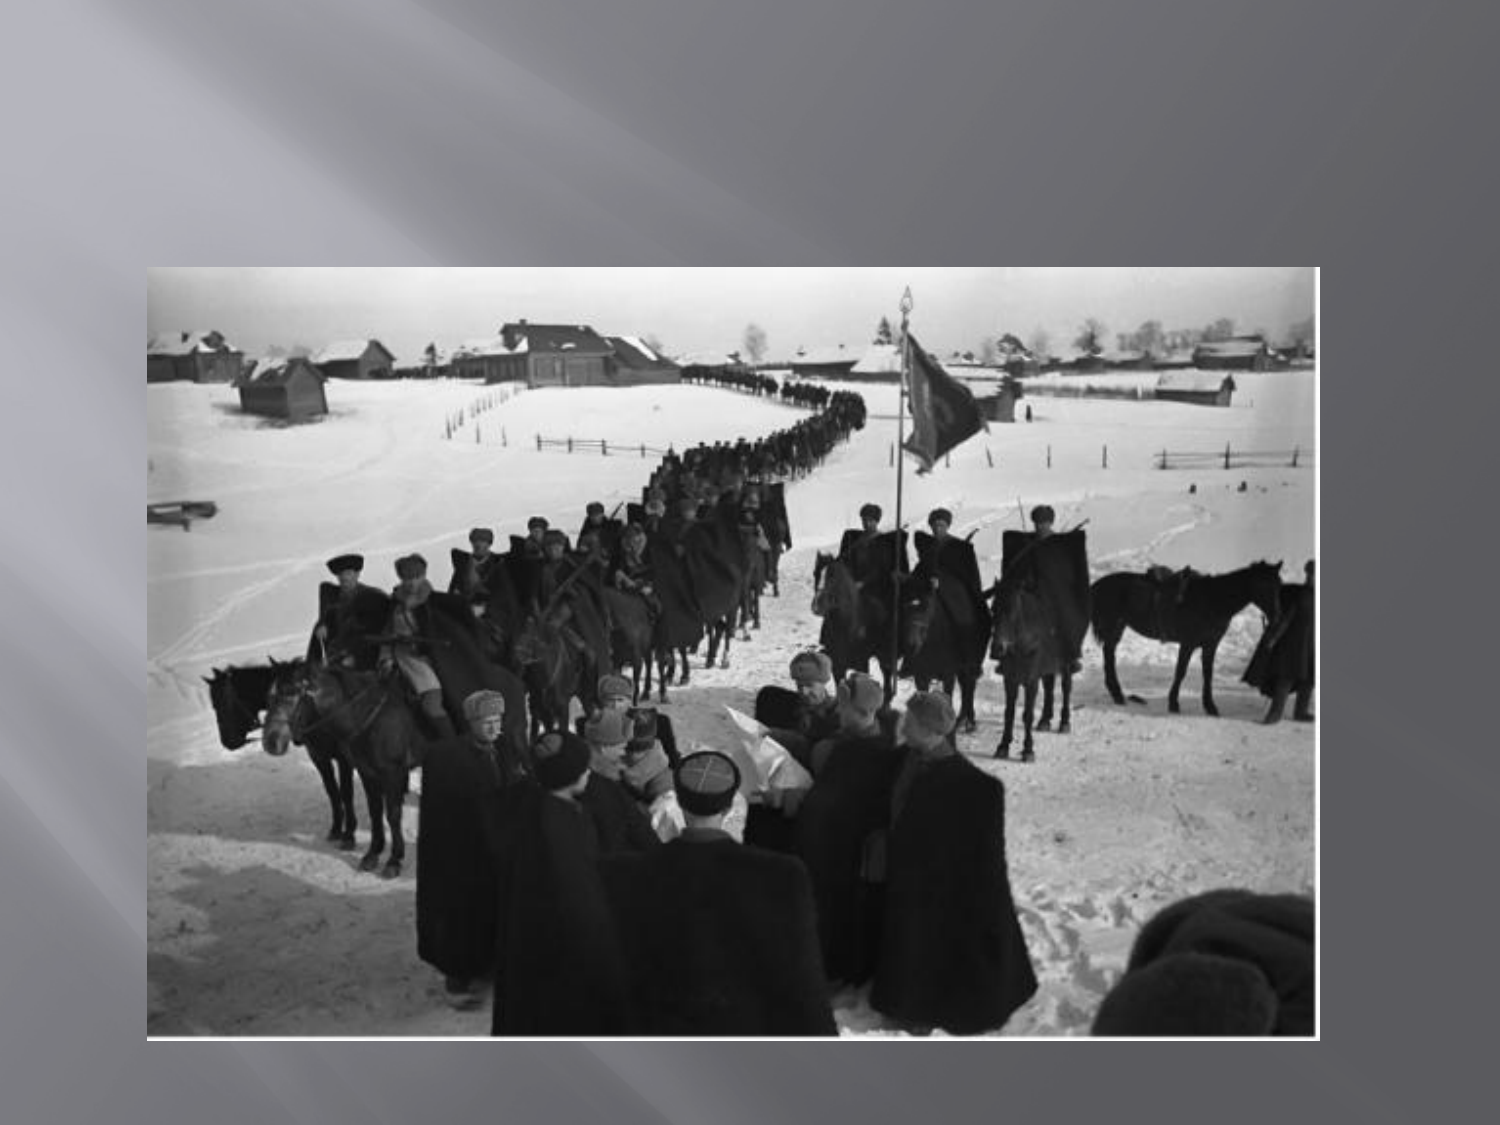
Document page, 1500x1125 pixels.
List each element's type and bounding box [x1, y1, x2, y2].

list [147, 266, 1320, 1041]
